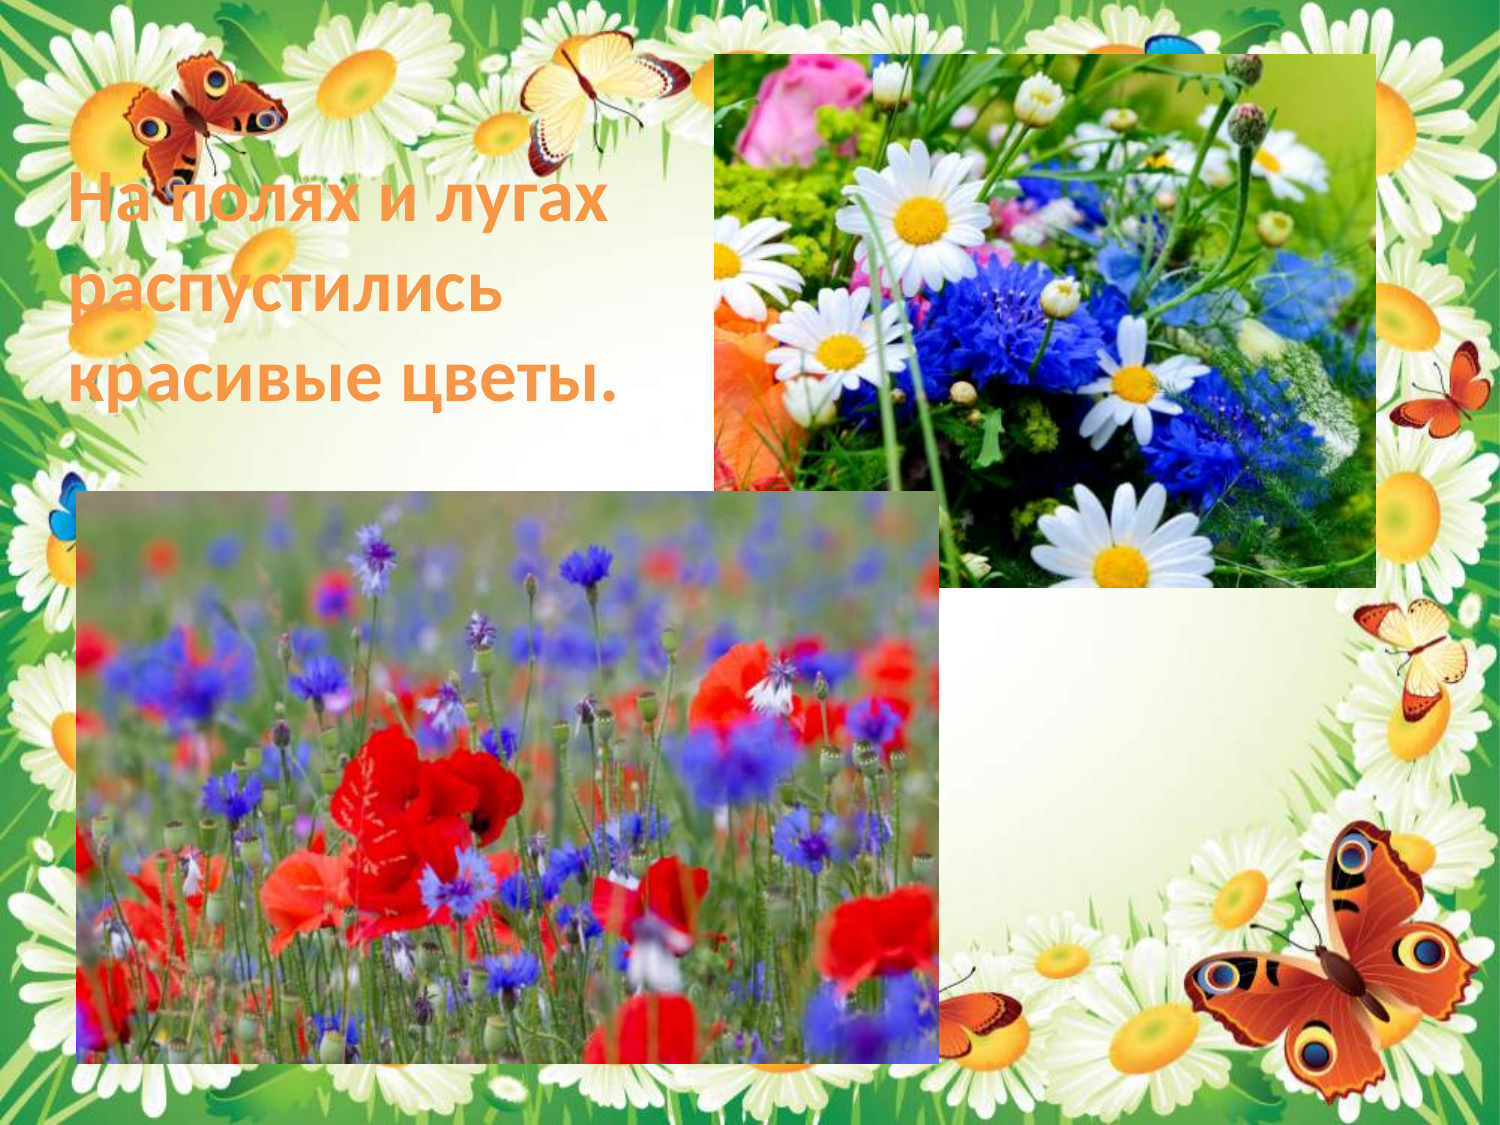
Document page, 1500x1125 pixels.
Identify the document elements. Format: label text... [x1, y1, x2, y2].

picture [0, 0, 1500, 1125]
text_box На полях и лугах распустились красивые цветы. [53, 138, 709, 424]
